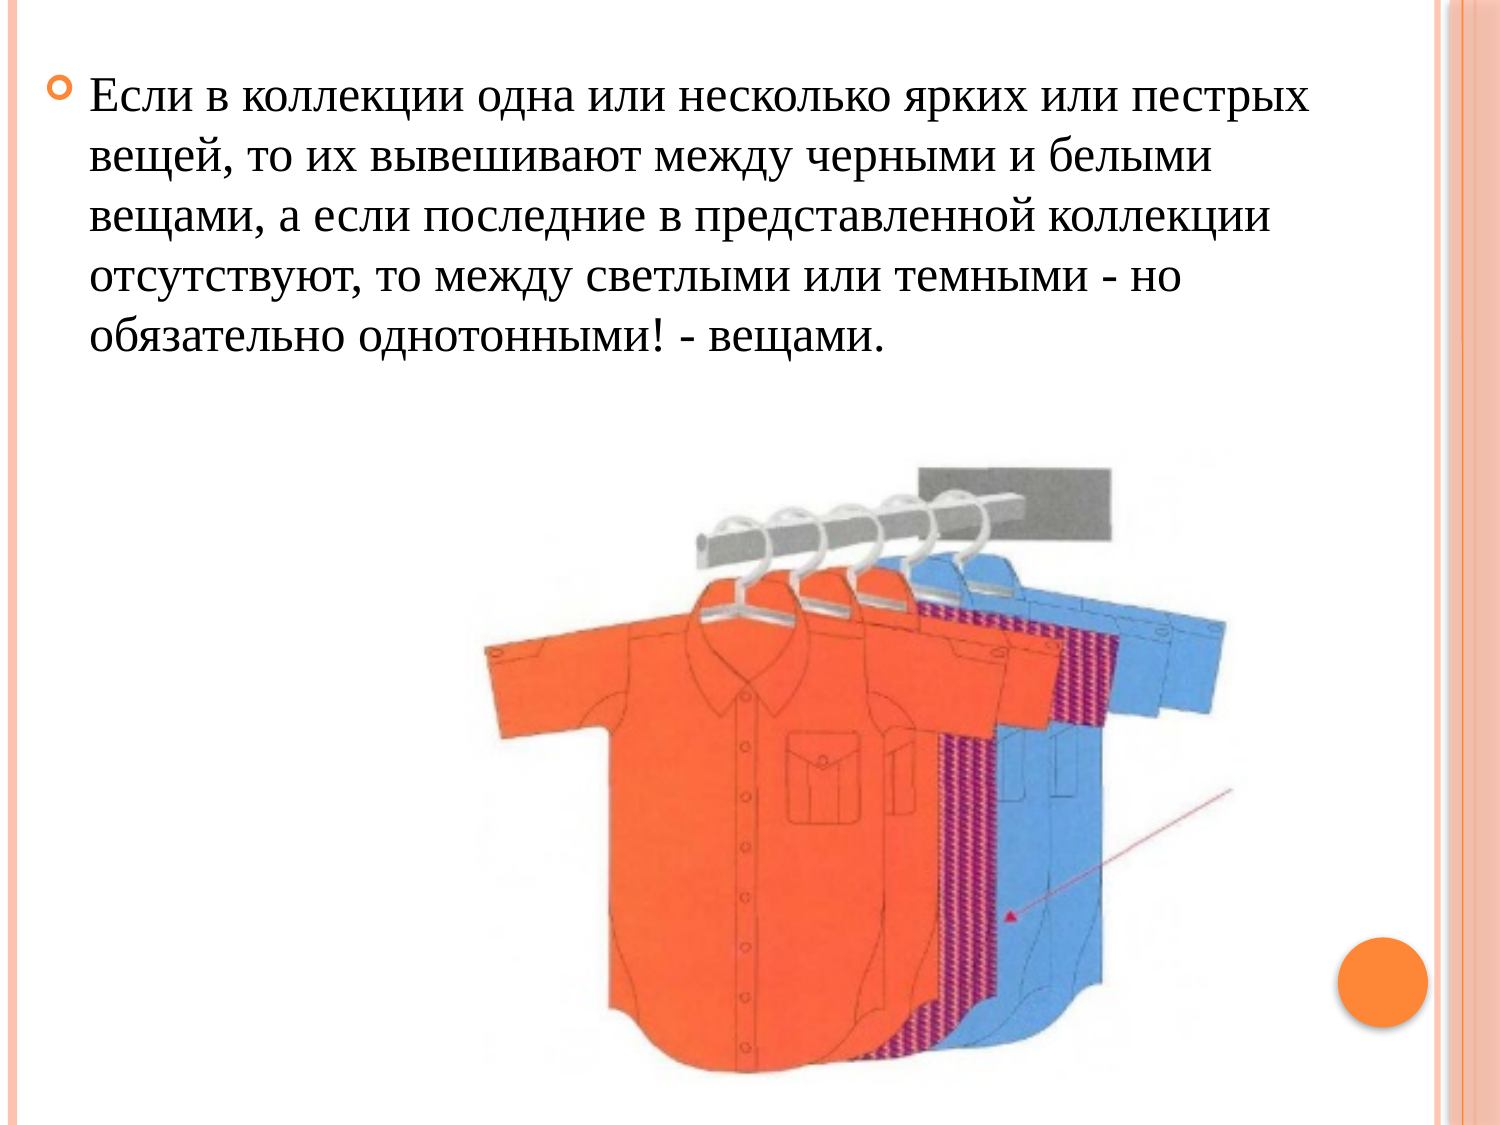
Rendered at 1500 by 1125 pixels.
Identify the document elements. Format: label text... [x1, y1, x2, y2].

picture [465, 432, 1259, 1107]
list Если в коллекции одна или несколько ярких или пестрых вещей, то их вывешивают между черными и белыми вещами, а если последние в представленной коллекции отсутствуют, то между светлыми или темными - но обязательно однотонными! - вещами. [29, 54, 1326, 890]
